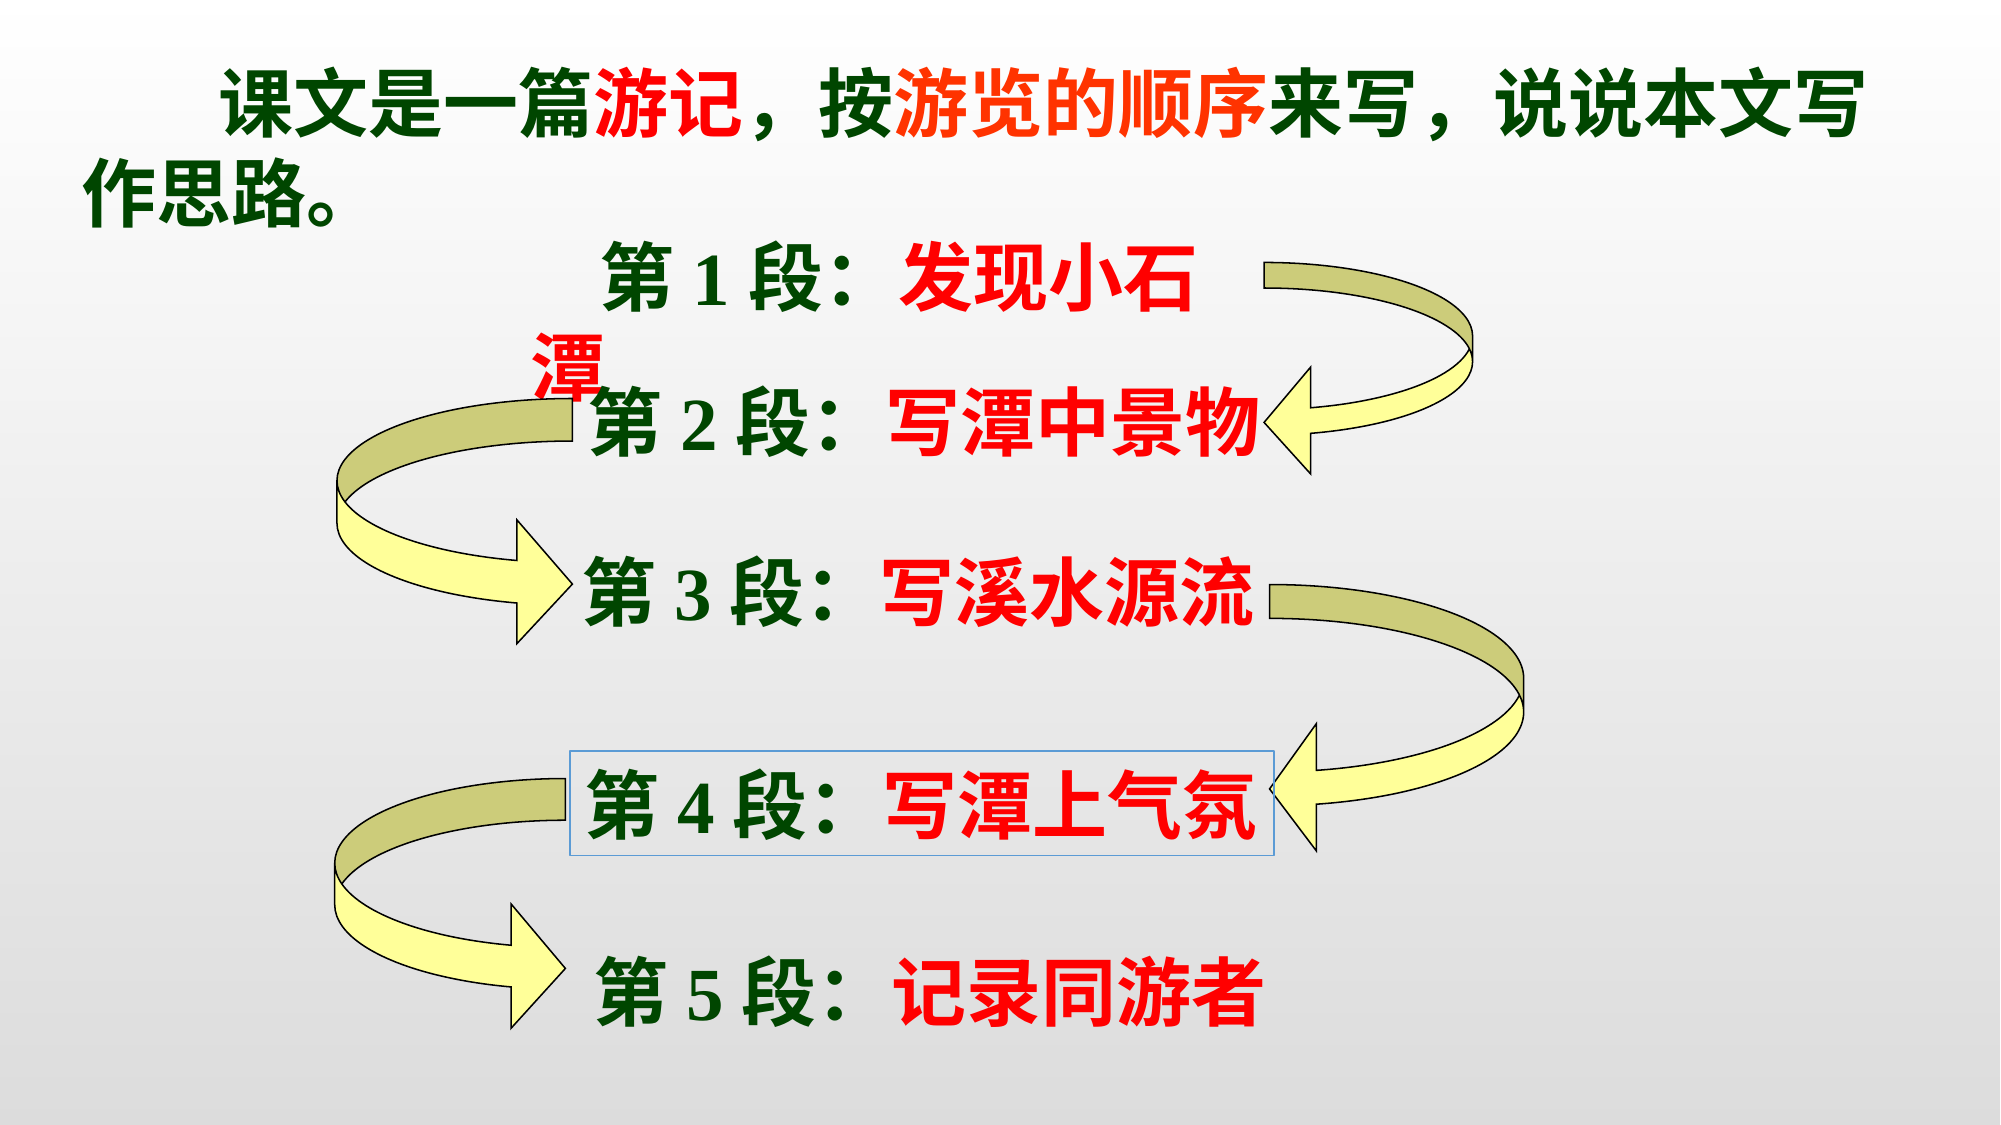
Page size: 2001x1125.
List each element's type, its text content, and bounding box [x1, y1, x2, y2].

text_box [1269, 584, 1524, 851]
text_box 第1段：发现小石潭 [516, 223, 1284, 405]
text_box 课文是一篇游记，按游览的顺序来写，说说本文写作思路。 [66, 49, 1912, 245]
text_box 第2段：写潭中景物 [572, 367, 1277, 473]
text_box [1264, 262, 1473, 474]
text_box 第3段：写溪水源流 [566, 537, 1287, 643]
text_box [334, 778, 566, 1029]
text_box 第4段：写潭上气氛 [569, 750, 1274, 856]
text_box 第5段：记录同游者 [578, 937, 1311, 1043]
text_box [336, 398, 573, 644]
